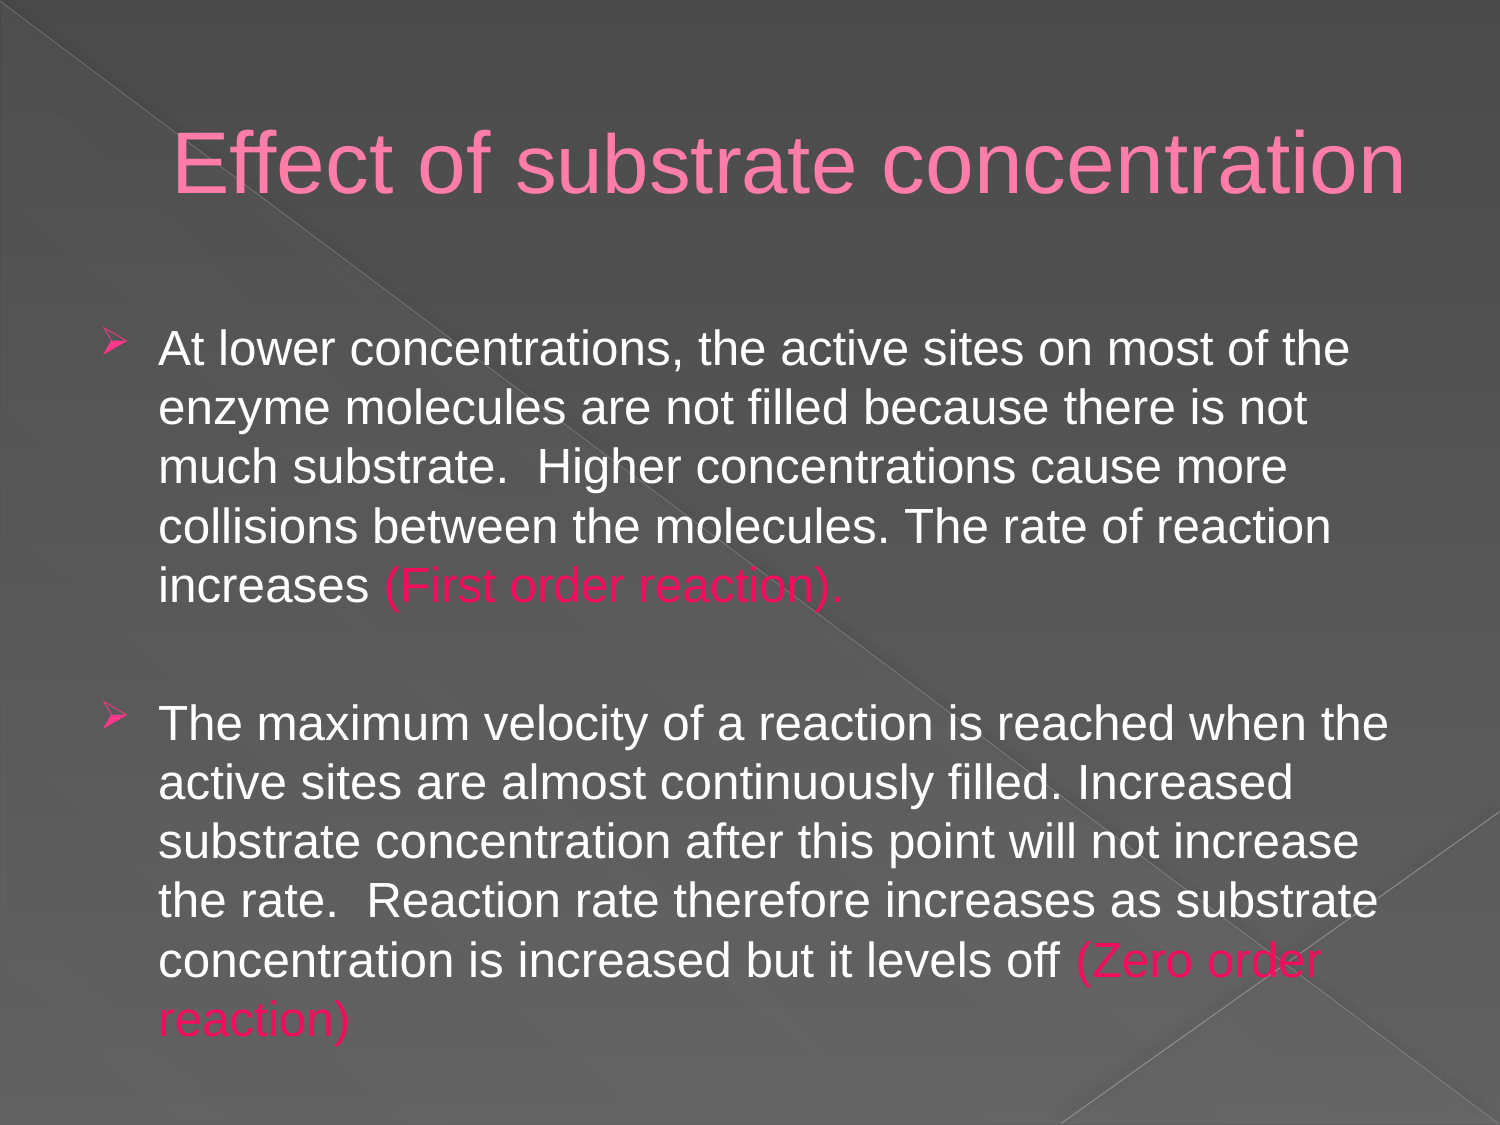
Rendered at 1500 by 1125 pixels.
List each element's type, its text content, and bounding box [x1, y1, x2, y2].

title Effect of substrate concentration [75, 43, 1425, 274]
list At lower concentrations, the active sites on most of the enzyme molecules are not filled because there is not much substrate. Higher concentrations cause more collisions between the molecules. The rate of reaction increases (First order reaction). The maximum velocity of a reaction is reached when the active sites are almost continuously filled. Increased substrate concentration after this point will not increase the rate. Reaction rate therefore increases as substrate concentration is increased but it levels off (Zero order reaction) [75, 308, 1425, 1059]
